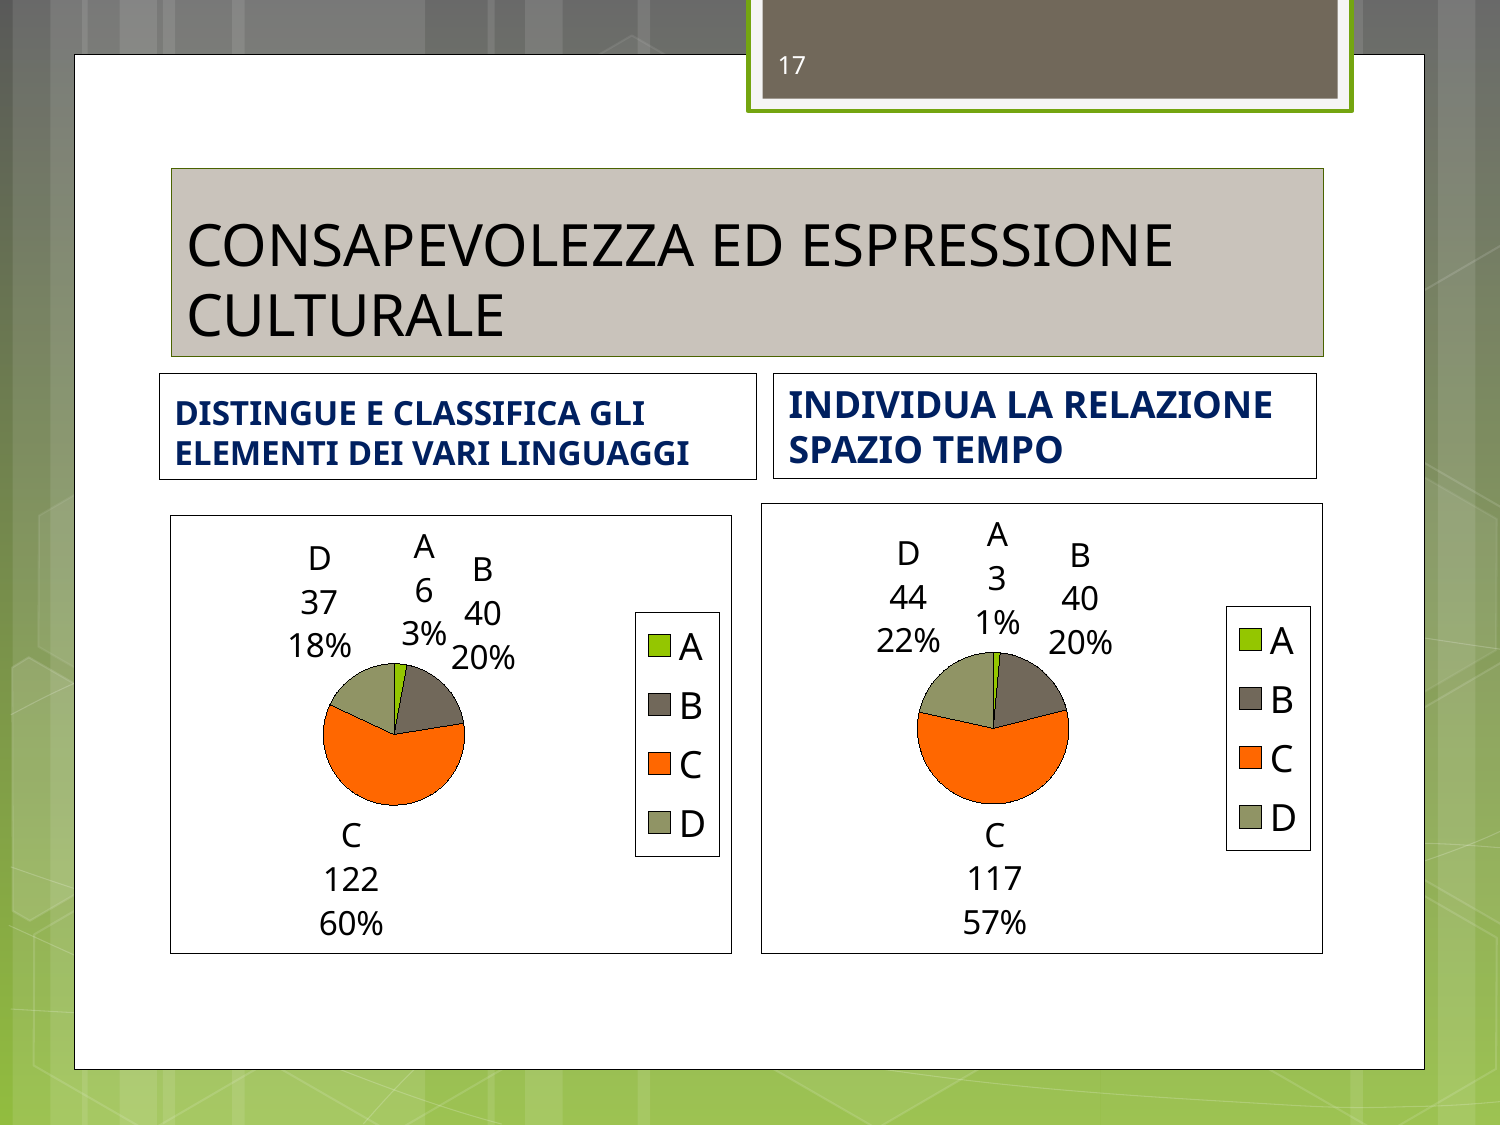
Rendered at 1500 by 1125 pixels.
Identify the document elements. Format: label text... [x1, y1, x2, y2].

chart [761, 503, 1324, 954]
slide_number 17 [762, 36, 982, 97]
chart [170, 514, 733, 954]
title CONSAPEVOLEZZA ED ESPRESSIONE CULTURALE [171, 168, 1324, 357]
list INDIVIDUA LA RELAZIONE SPAZIO TEMPO [773, 373, 1317, 479]
list DISTINGUE E CLASSIFICA GLI ELEMENTI DEI VARI LINGUAGGI [159, 373, 757, 480]
